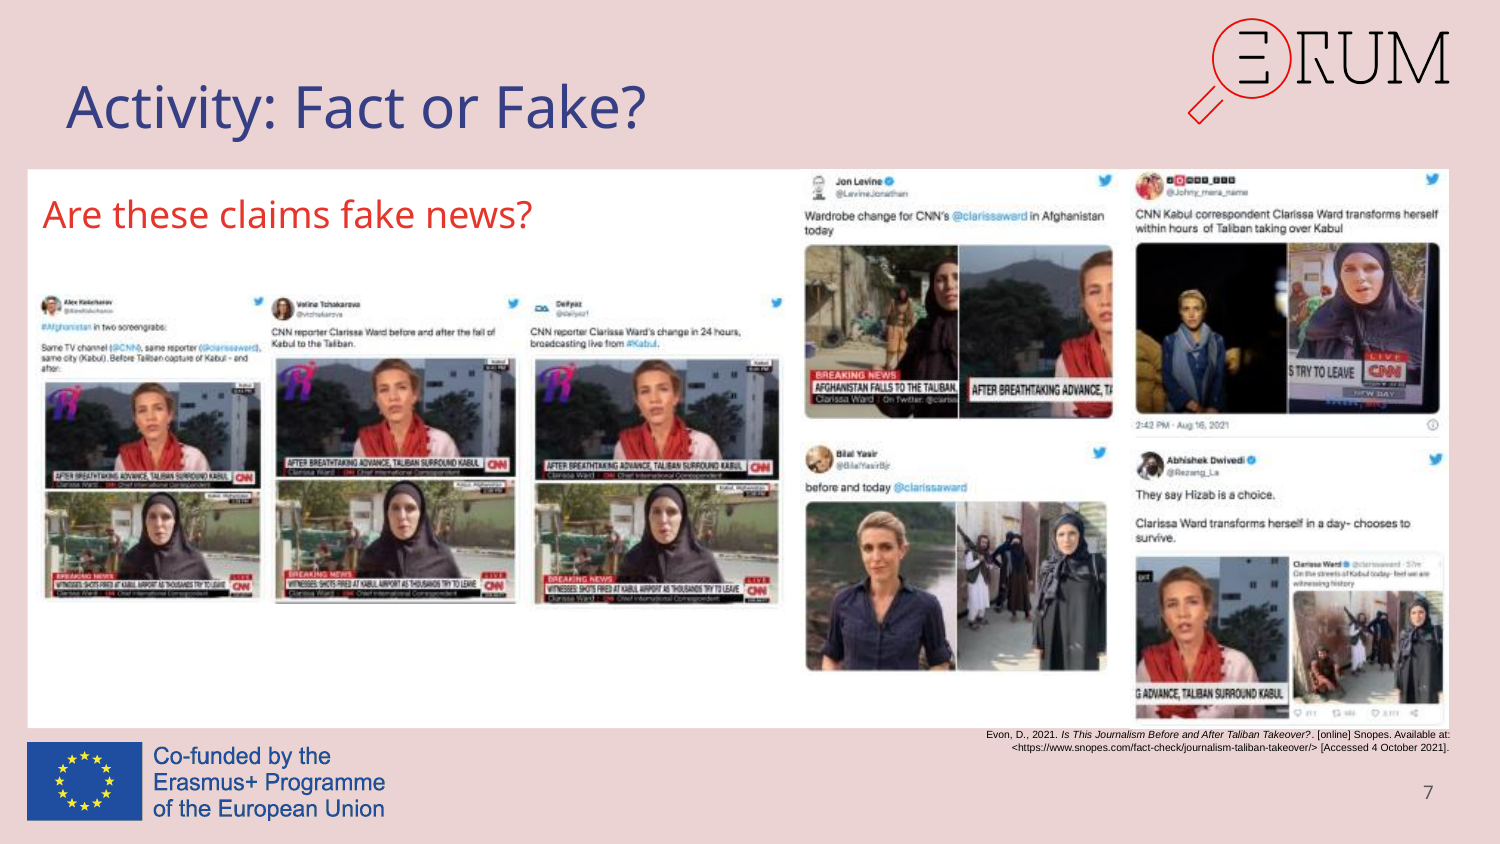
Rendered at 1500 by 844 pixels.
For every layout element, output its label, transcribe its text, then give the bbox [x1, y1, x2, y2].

picture [35, 293, 791, 612]
text_box Evon, D., 2021. Is This Journalism Before and After Taliban Takeover?. [online] Snopes. Available at: <https://www.snopes.com/fact-check/journalism-taliban-takeover/> [Accessed 4 October 2021]. [846, 715, 1467, 766]
picture [1136, 0, 1500, 137]
picture [800, 169, 1120, 422]
list Are these claims fake news? [27, 169, 1133, 729]
slide_number 7 [1358, 766, 1449, 826]
picture [1130, 169, 1450, 438]
title Activity: Fact or Fake? [51, 55, 1168, 150]
picture [1130, 449, 1450, 729]
picture [800, 441, 1113, 676]
picture [27, 742, 385, 821]
